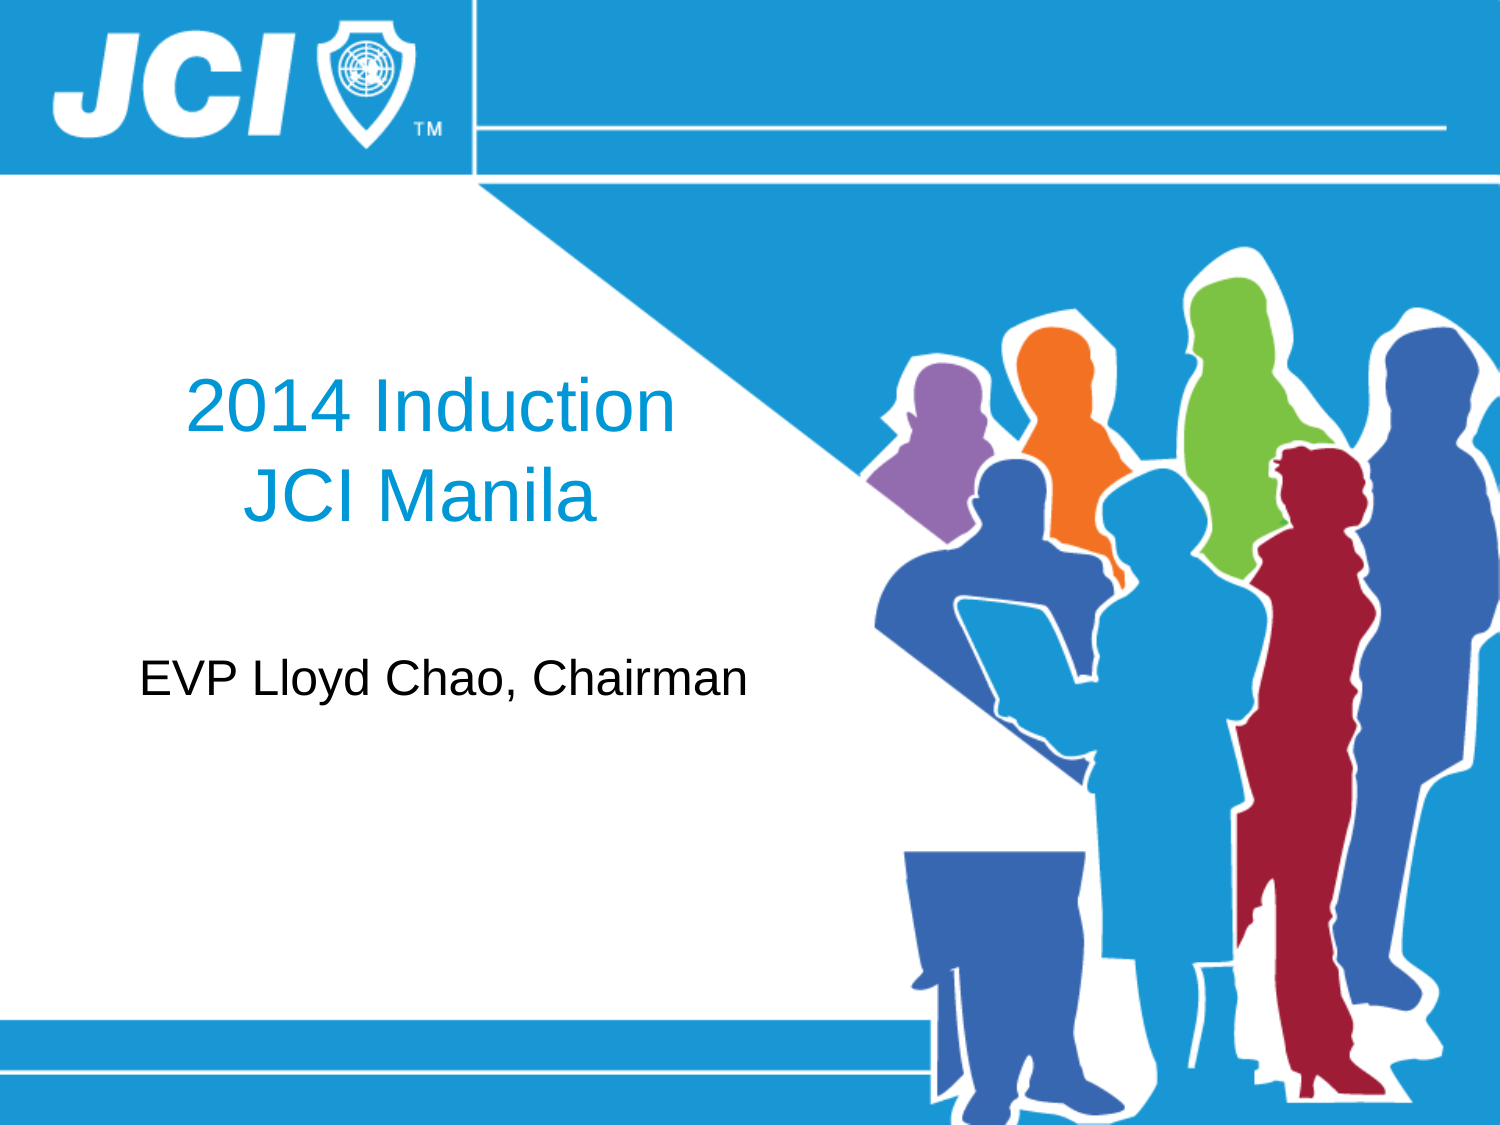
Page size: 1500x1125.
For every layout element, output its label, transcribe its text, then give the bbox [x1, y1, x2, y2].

subtitle EVP Lloyd Chao, Chairman [37, 637, 850, 1000]
picture [0, 0, 1500, 1125]
title 2014 Induction JCI Manila [37, 349, 825, 591]
